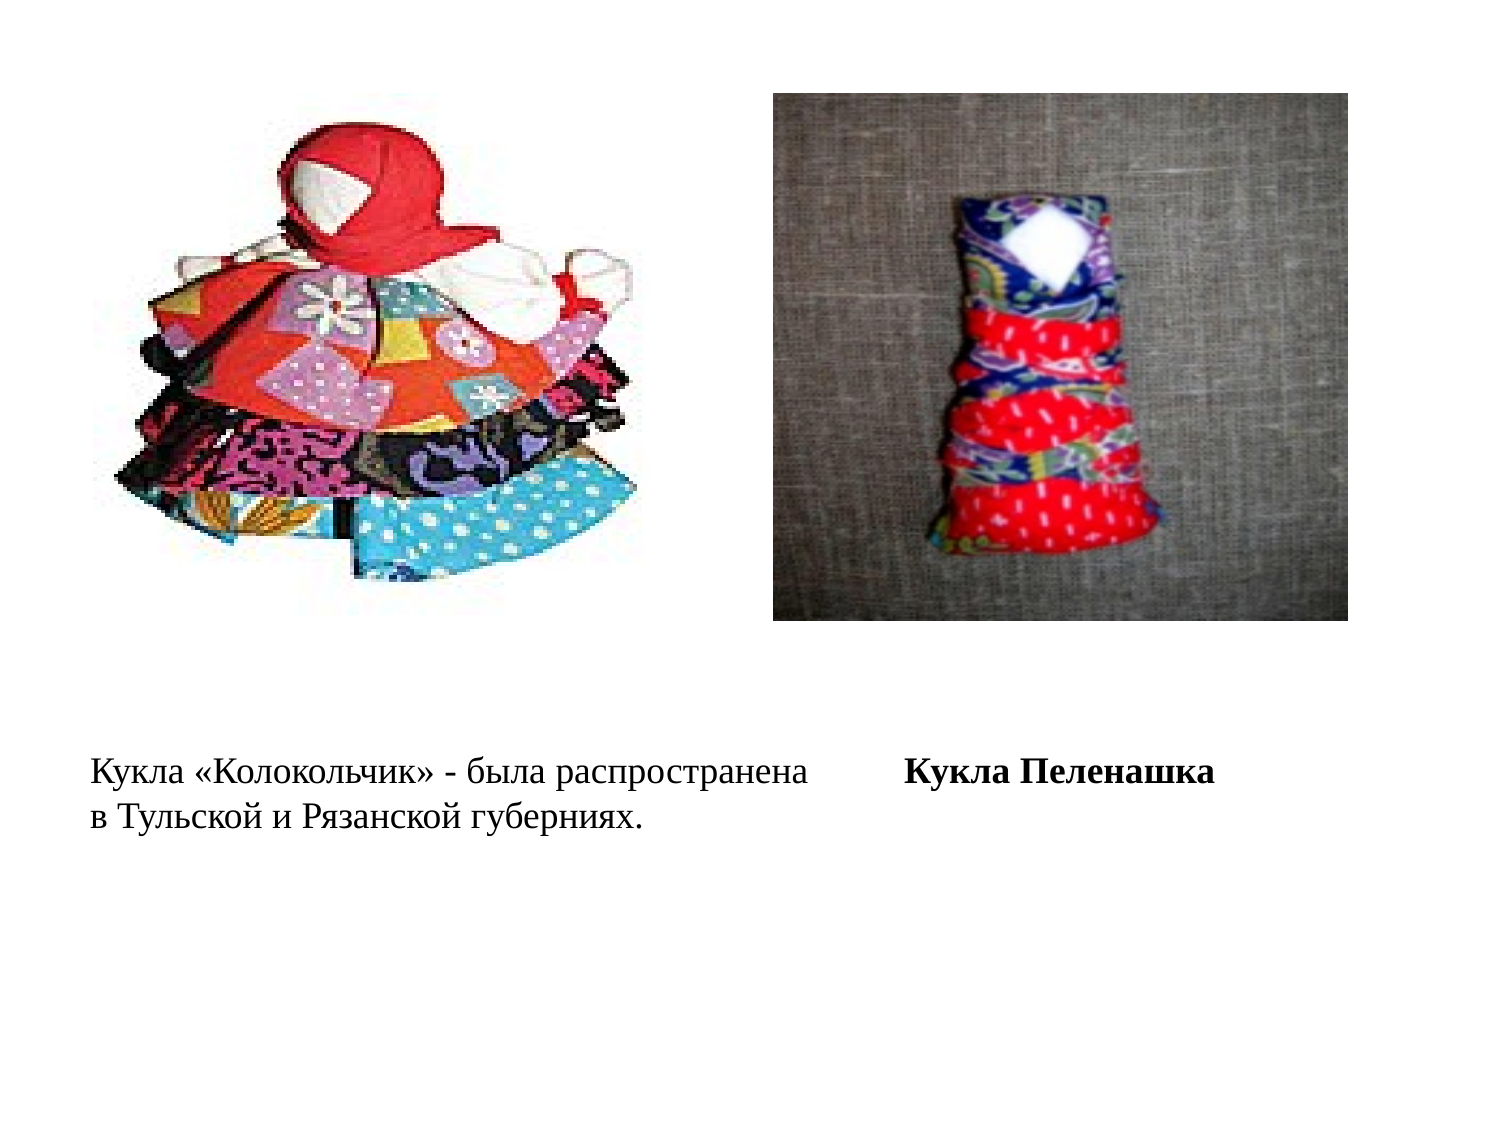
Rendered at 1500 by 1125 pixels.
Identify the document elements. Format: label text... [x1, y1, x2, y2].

title Кукла «Колокольчик» - была распространена Кукла Пеленашка в Тульской и Рязанской губерниях. [75, 703, 1425, 879]
picture [773, 93, 1348, 622]
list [93, 93, 669, 616]
